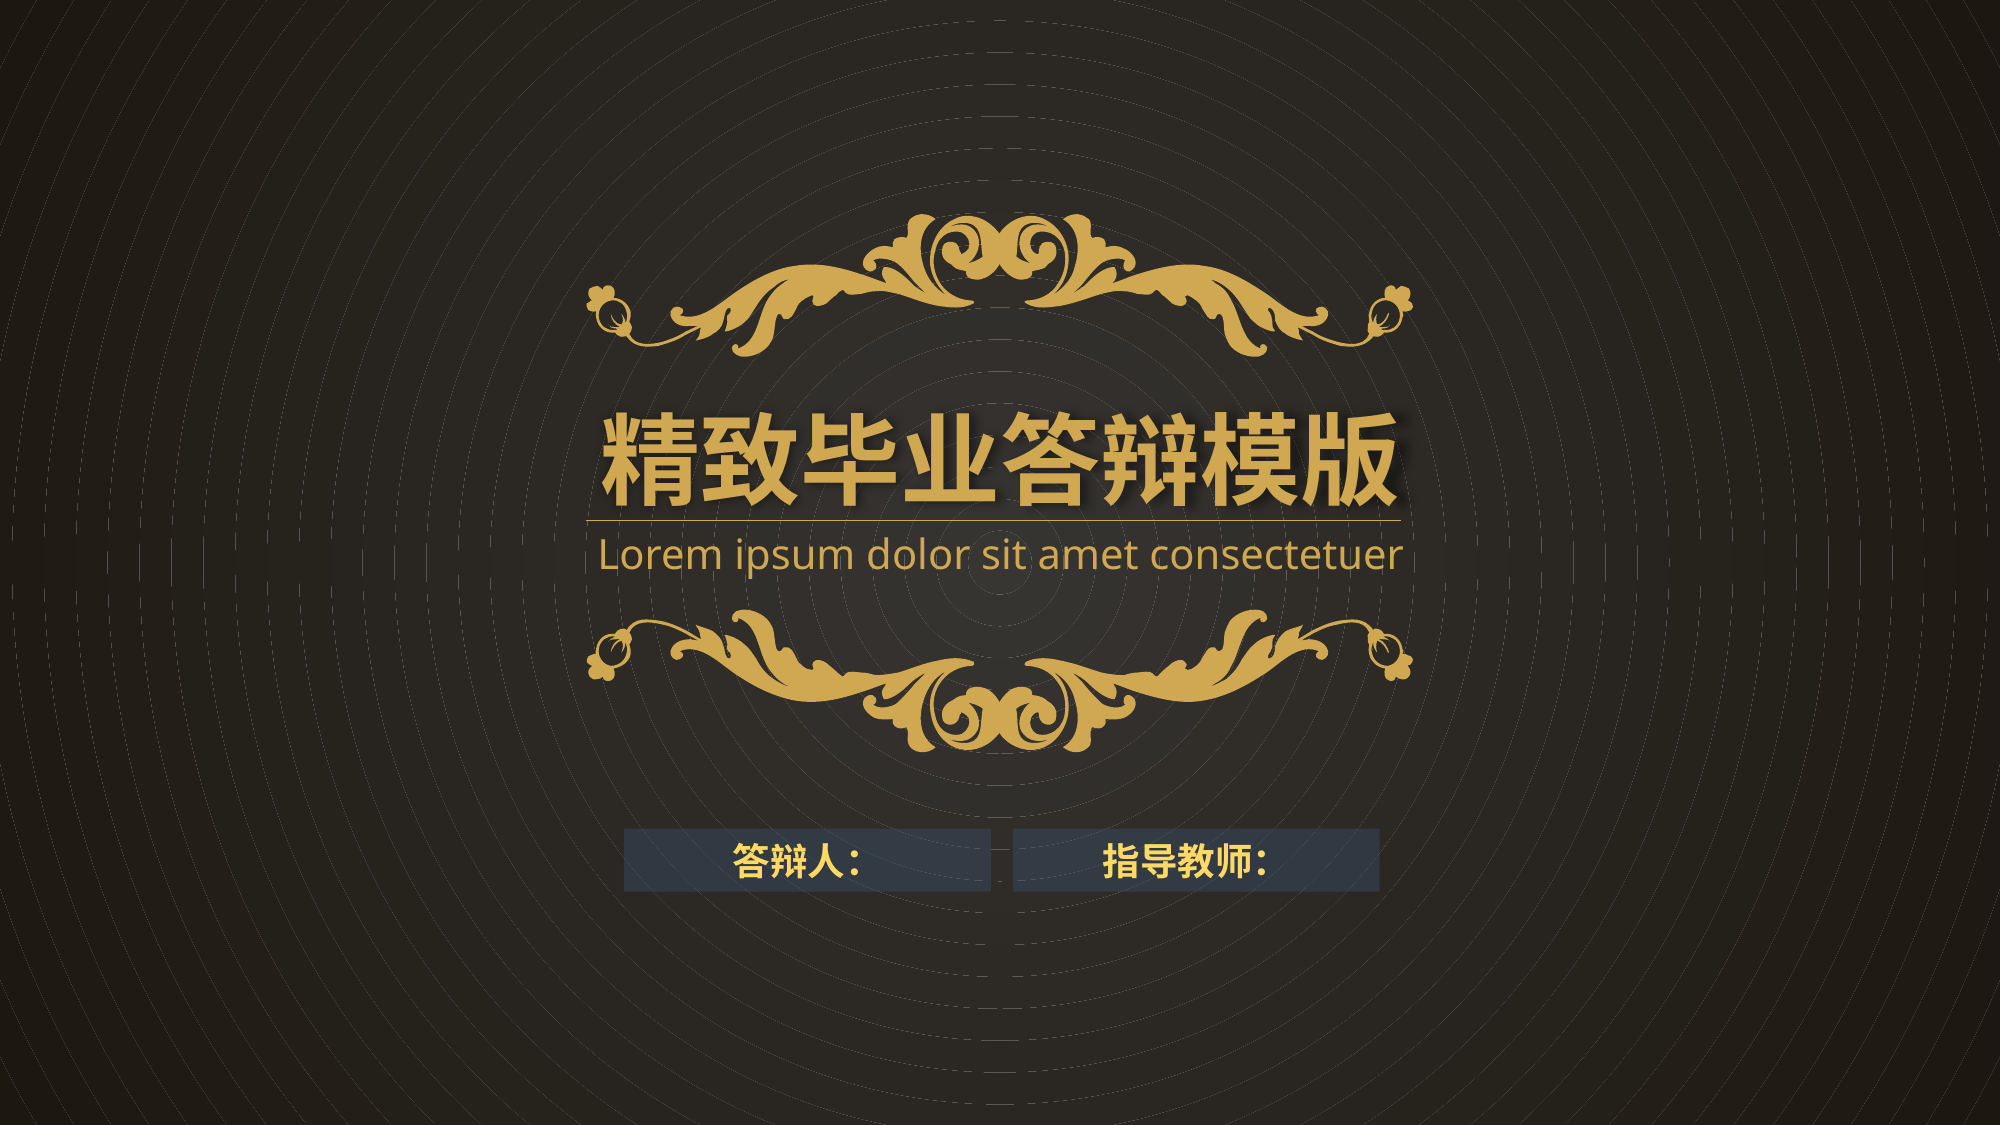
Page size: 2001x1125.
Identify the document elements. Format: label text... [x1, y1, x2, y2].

text_box 指导教师： [1012, 828, 1381, 893]
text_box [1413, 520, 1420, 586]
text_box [585, 208, 1413, 758]
text_box 答辩人： [623, 828, 992, 893]
